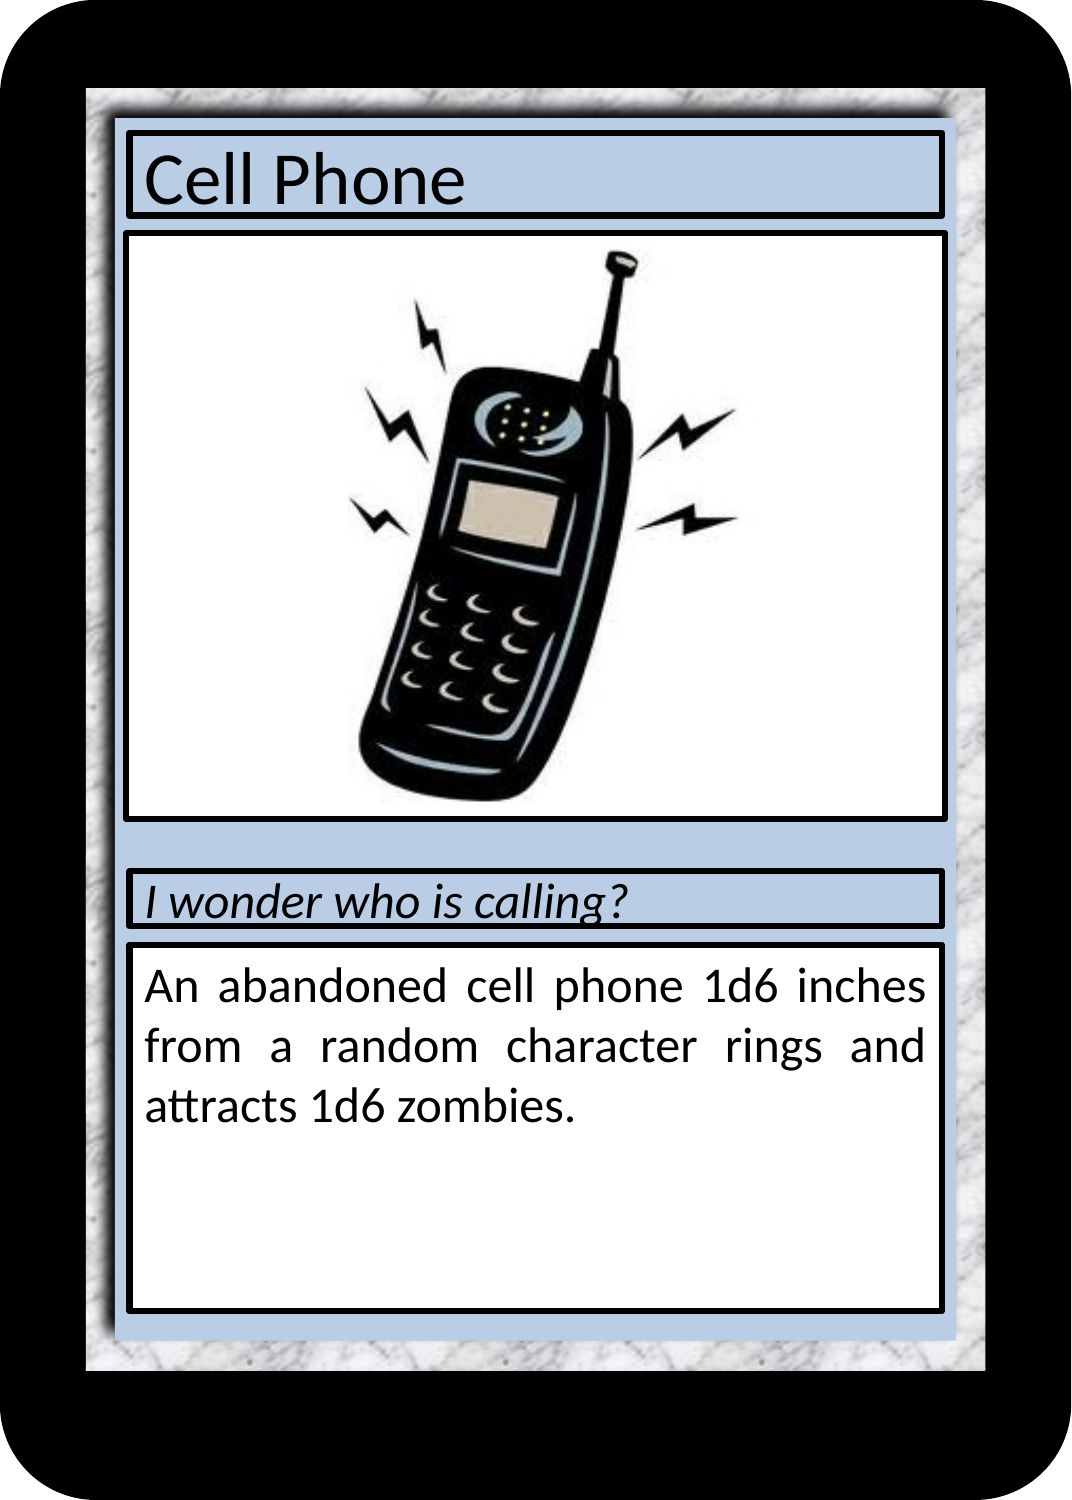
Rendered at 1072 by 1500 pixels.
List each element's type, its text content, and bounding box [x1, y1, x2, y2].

list I wonder who is calling? [126, 868, 945, 929]
title Cell Phone [126, 130, 945, 219]
picture [85, 88, 986, 1371]
list An abandoned cell phone 1d6 inches from a random character rings and attracts 1d6 zombies. [126, 942, 945, 1314]
